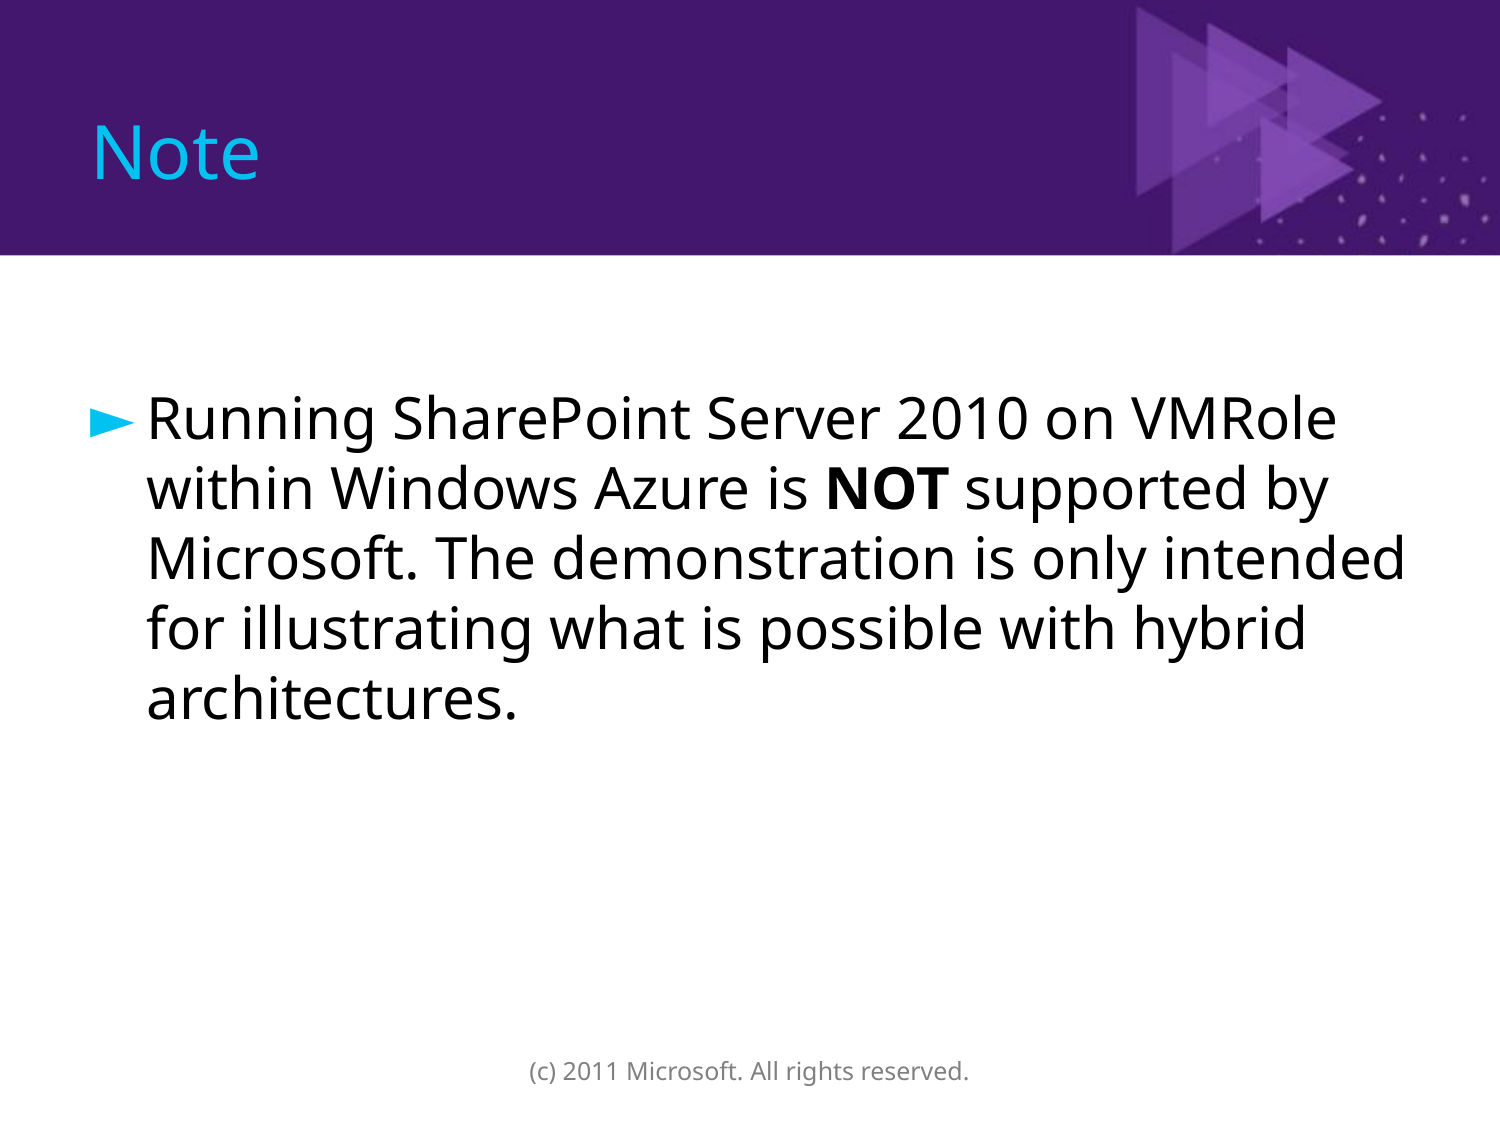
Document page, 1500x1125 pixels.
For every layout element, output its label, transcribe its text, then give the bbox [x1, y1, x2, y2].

title Note [75, 56, 1425, 244]
picture [0, 0, 1500, 255]
footer (c) 2011 Microsoft. All rights reserved. [512, 1042, 988, 1103]
list Running SharePoint Server 2010 on VMRole within Windows Azure is NOT supported by Microsoft. The demonstration is only intended for illustrating what is possible with hybrid architectures. [75, 373, 1425, 1005]
